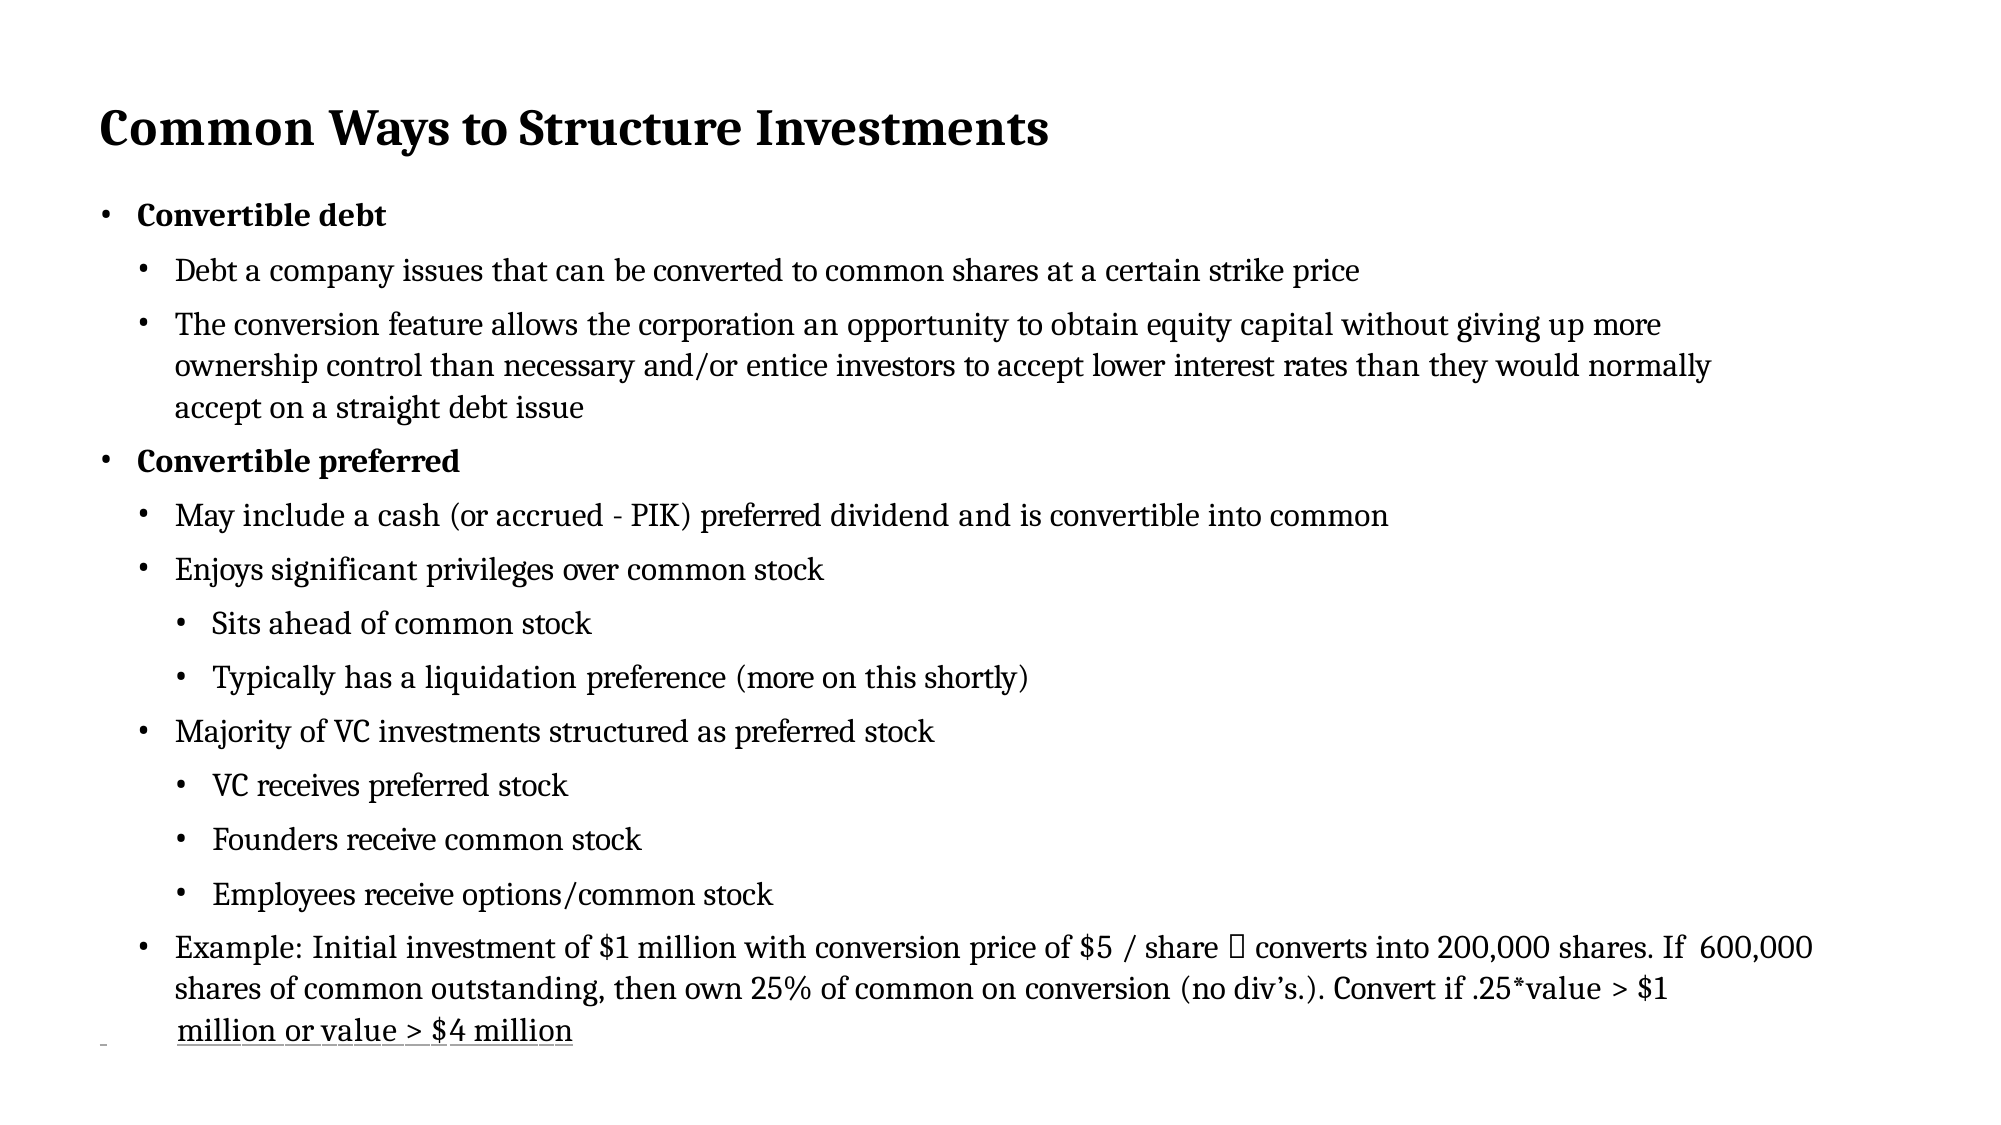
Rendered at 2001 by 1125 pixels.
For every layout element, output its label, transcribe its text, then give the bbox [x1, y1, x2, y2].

title Common Ways to Structure Investments [97, 91, 1084, 177]
text_box Convertible debt Debt a company issues that can be converted to common shares at a certain strike price The conversion feature allows the corporation an opportunity to obtain equity capital without giving up more ownership control than necessary and/or entice investors to accept lower interest rates than they would normally accept on a straight debt issue Convertible preferred May include a cash (or accrued - PIK) preferred dividend and is convertible into common Enjoys significant privileges over common stock Sits ahead of common stock Typically has a liquidation preference (more on this shortly) Majority of VC investments structured as preferred stock VC receives preferred stock Founders receive common stock Employees receive options/common stock Example: Initial investment of $1 million with conversion price of $5 / share  converts into 200,000 shares. If 600,000 shares of common outstanding, then own 25% of common on conversion (no div’s.). Convert if .25*value > $1 million or value > $4 million [97, 177, 1903, 1089]
